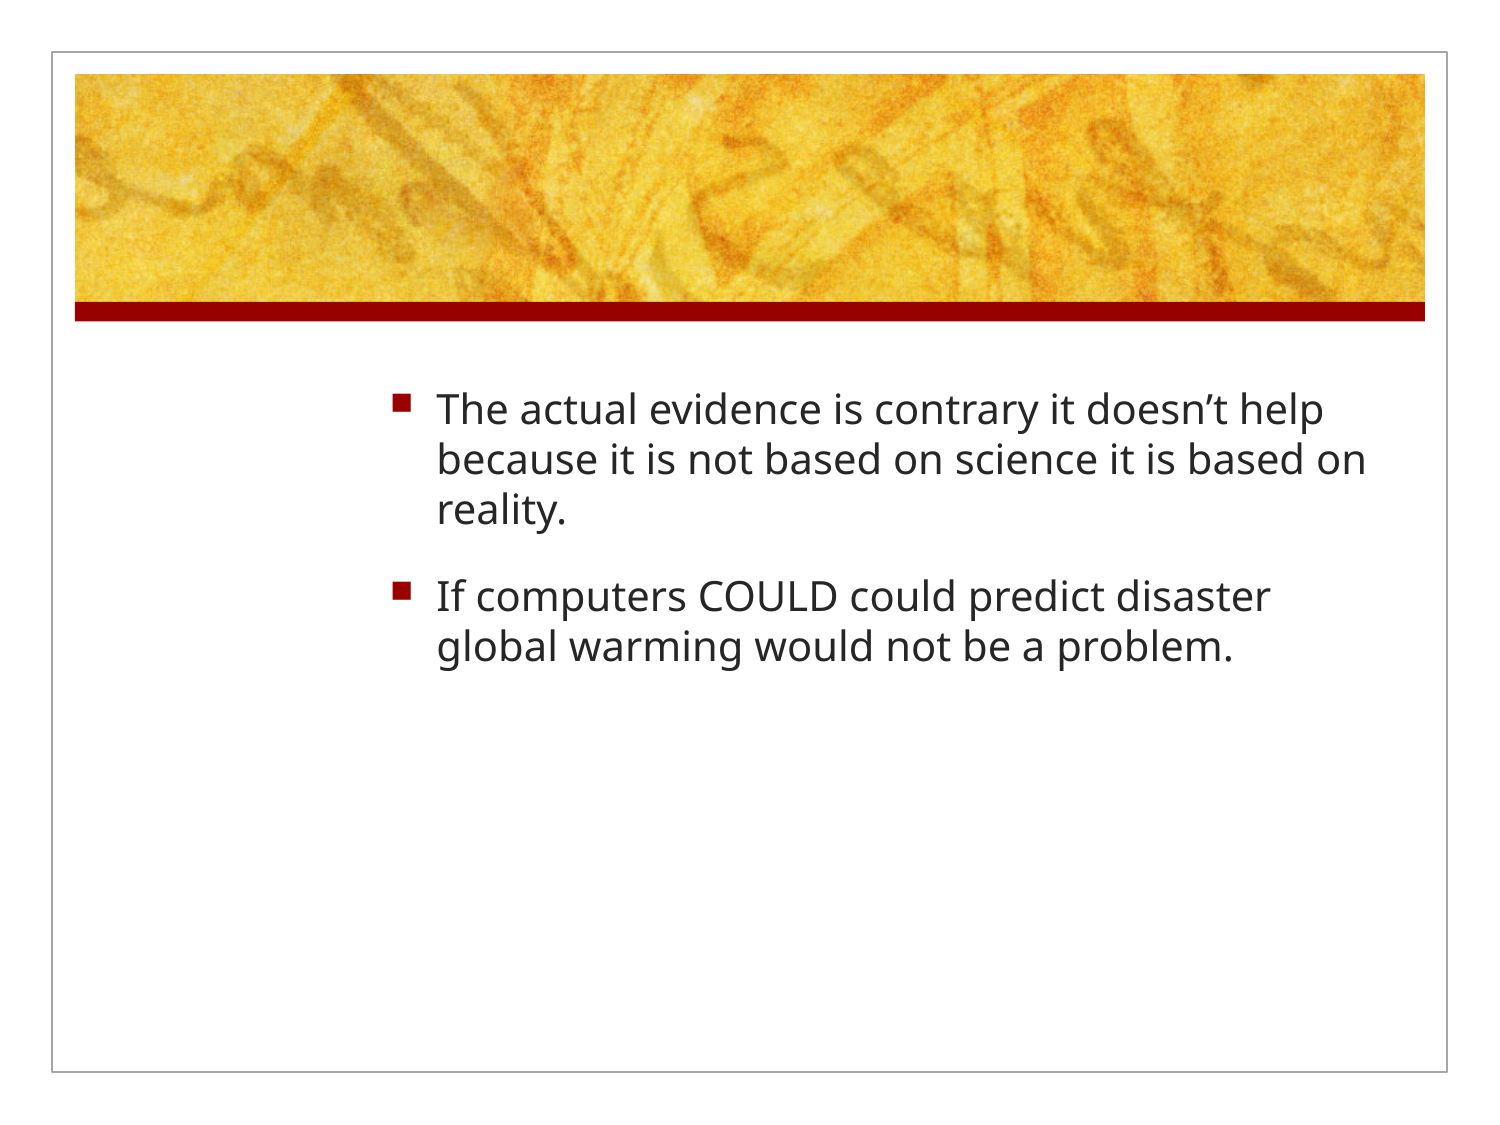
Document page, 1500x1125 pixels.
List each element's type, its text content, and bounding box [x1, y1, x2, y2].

picture [75, 74, 1425, 301]
list The actual evidence is contrary it doesn’t help because it is not based on science it is based on reality. If computers COULD could predict disaster global warming would not be a problem. [375, 375, 1392, 1005]
